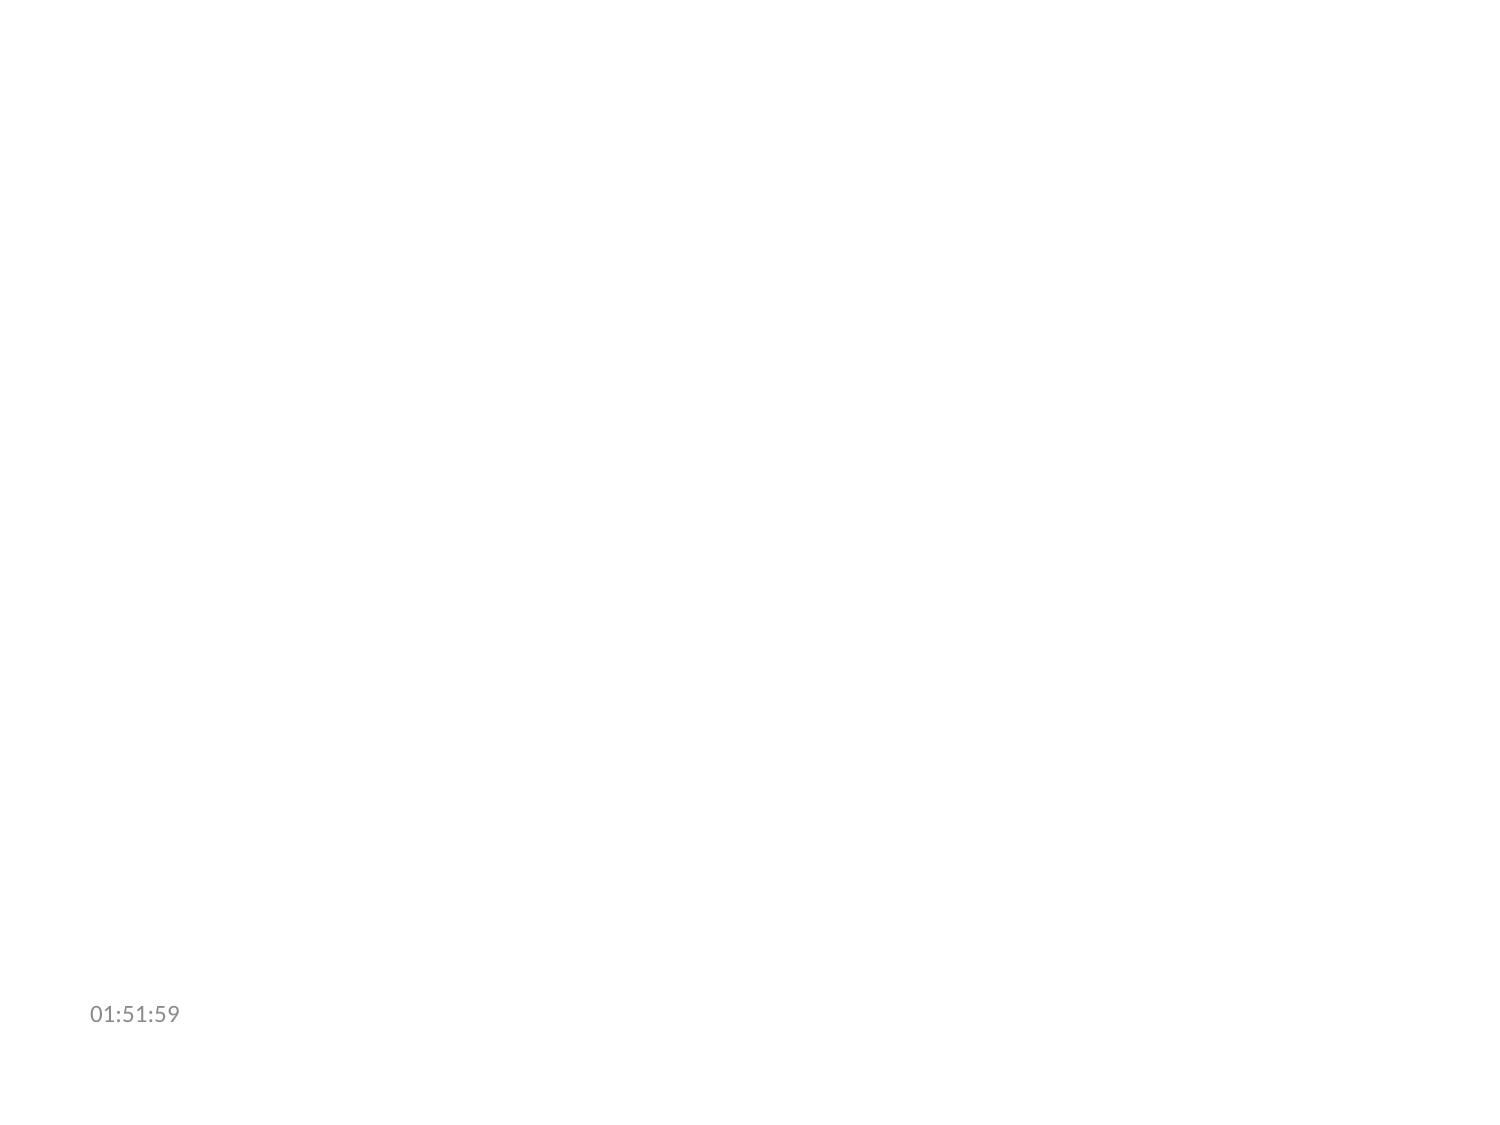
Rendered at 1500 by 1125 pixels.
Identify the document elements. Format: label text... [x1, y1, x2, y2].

text_box 15:35:09 [75, 982, 425, 1043]
